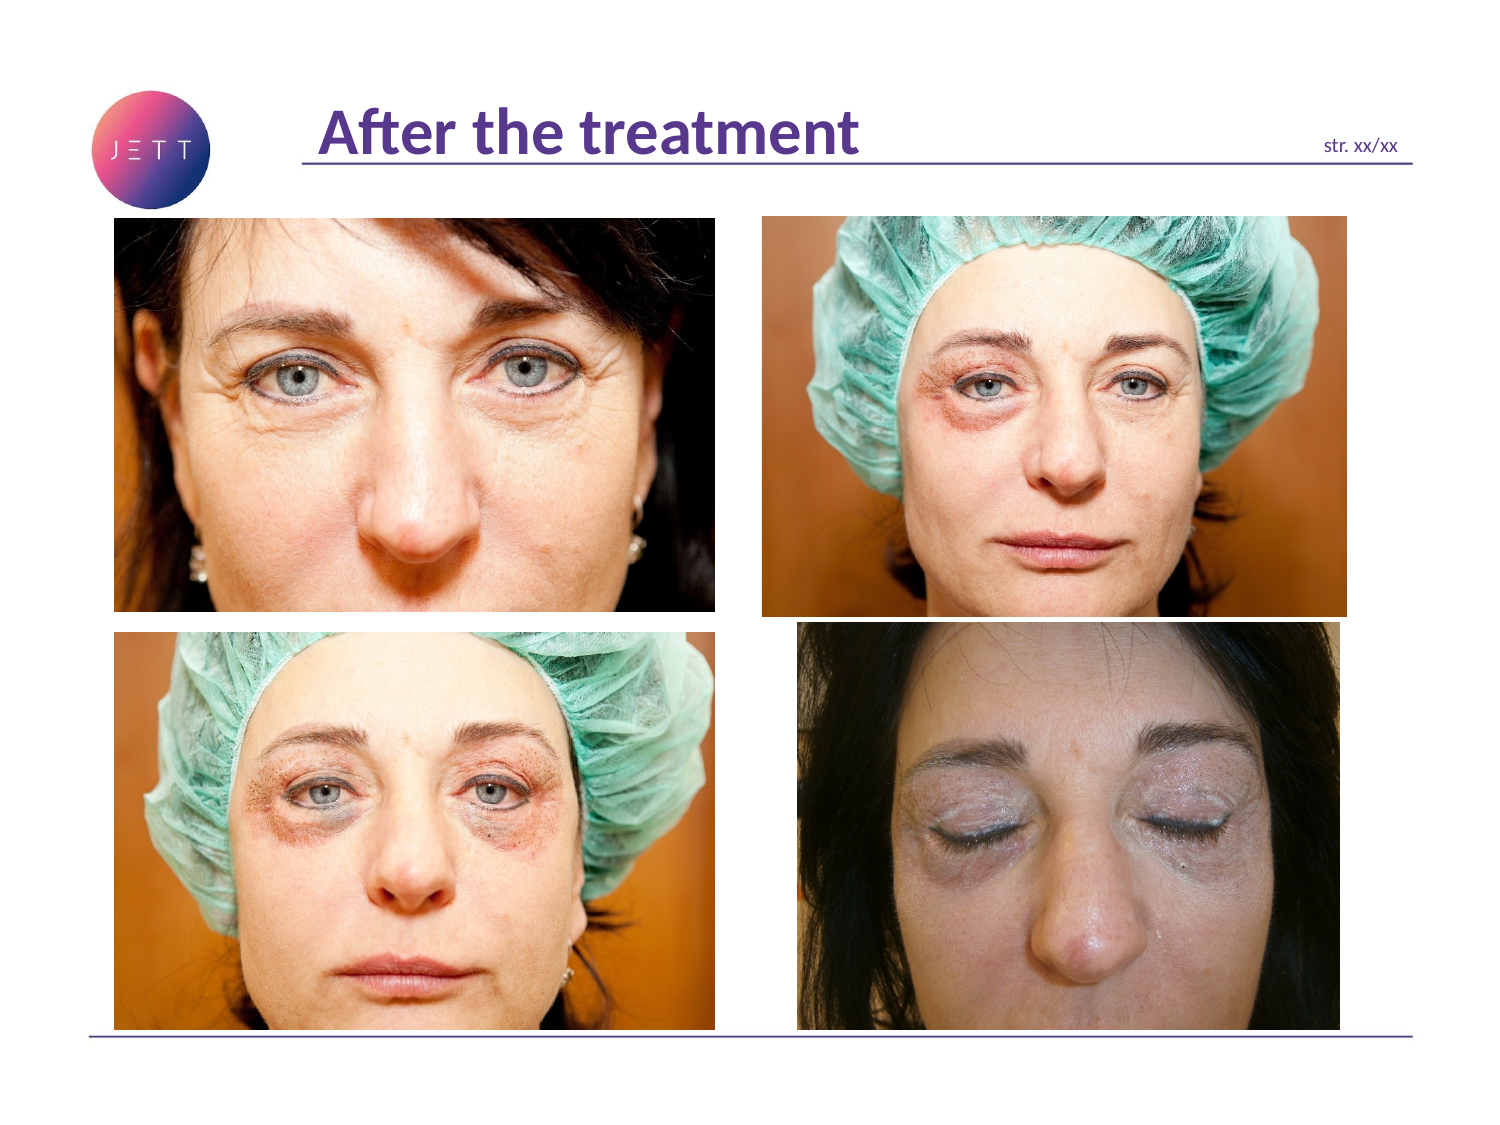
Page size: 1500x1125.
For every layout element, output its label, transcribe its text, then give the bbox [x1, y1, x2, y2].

picture [0, 0, 1500, 1125]
text_box str. xx/xx [1304, 127, 1413, 160]
text_box After the treatment [303, 95, 1253, 160]
